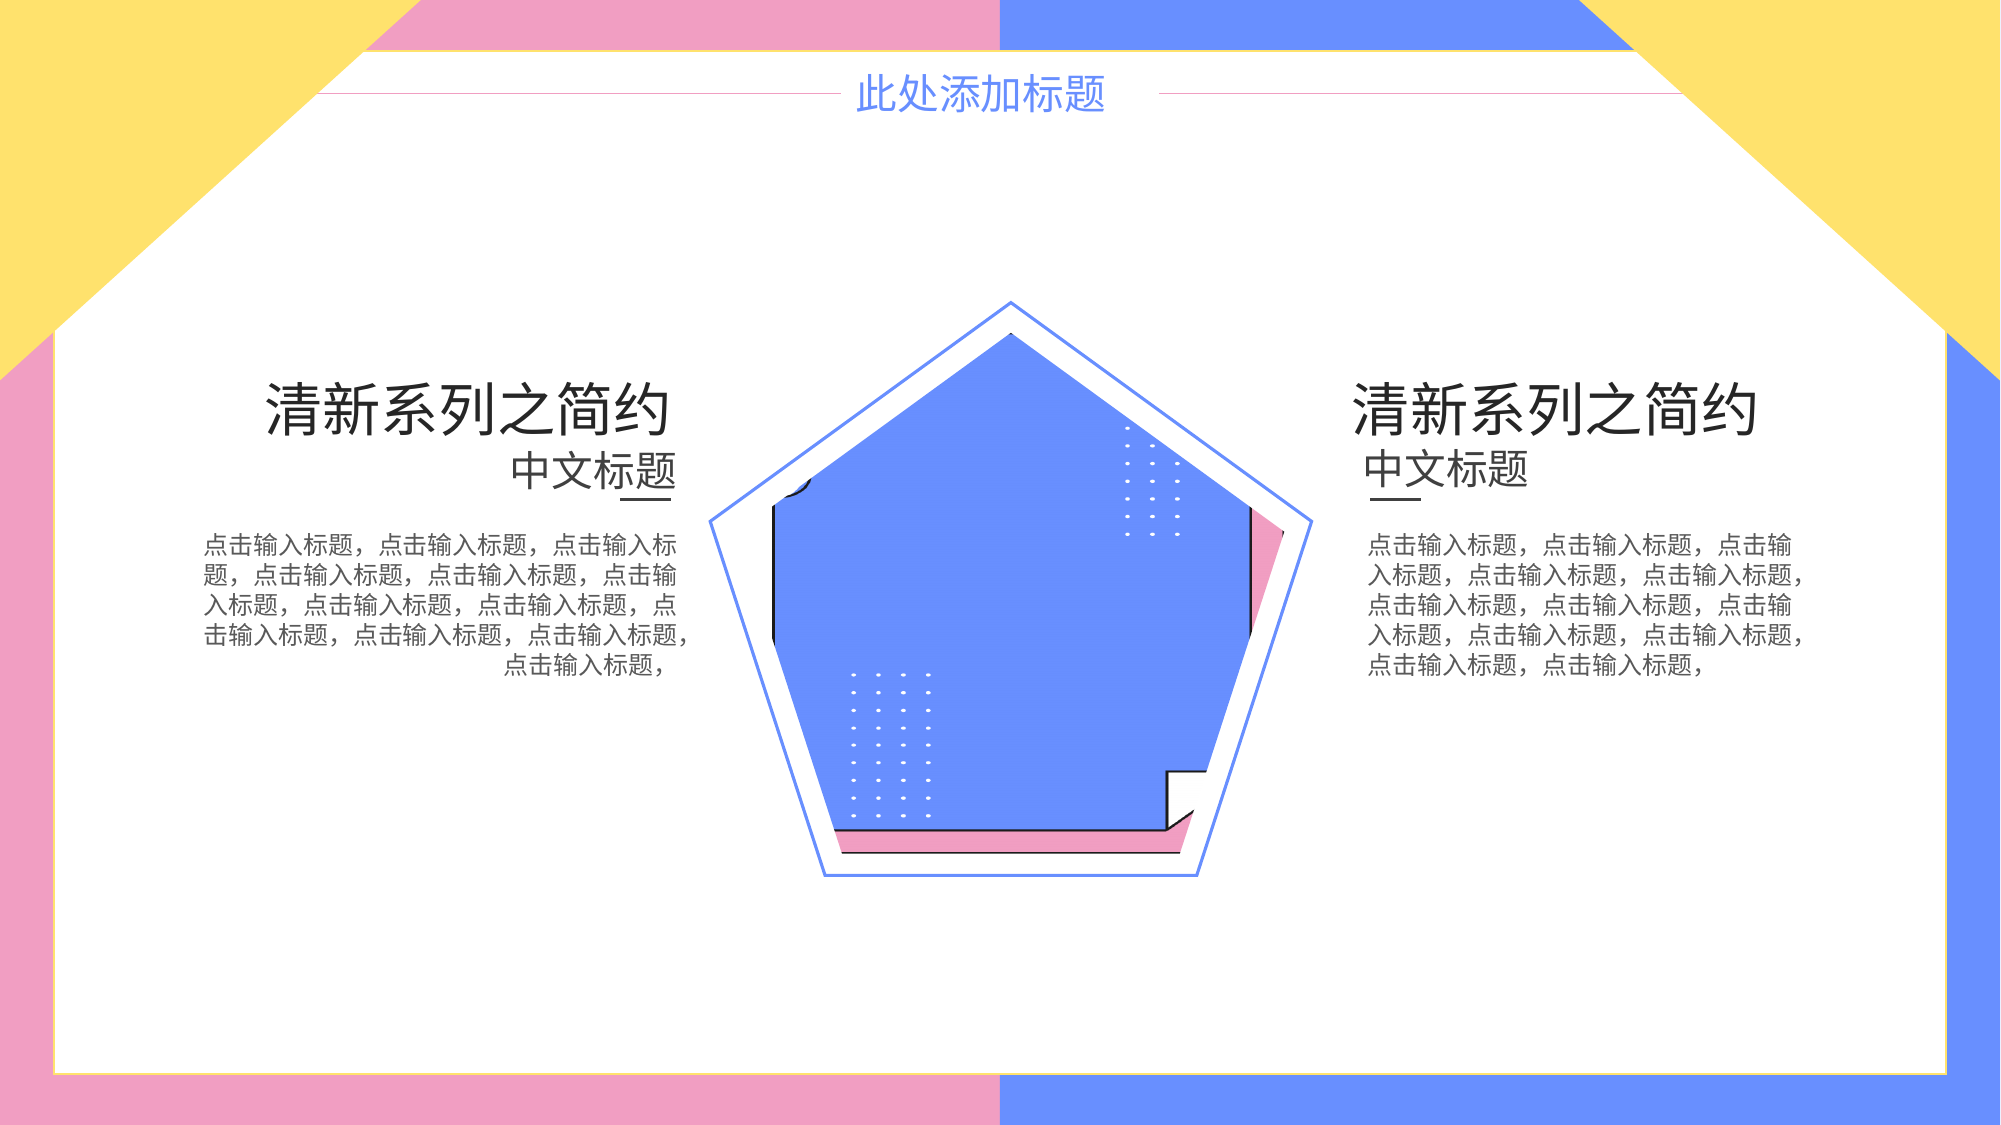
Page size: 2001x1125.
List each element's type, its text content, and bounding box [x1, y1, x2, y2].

text_box 此处添加标题 [840, 60, 1160, 126]
text_box [708, 301, 1313, 877]
text_box [1577, 0, 2000, 93]
text_box [0, 0, 423, 93]
text_box 中文标题 [495, 451, 692, 502]
text_box 中文标题 [1347, 451, 1545, 500]
text_box [0, 94, 319, 382]
text_box 点击输入标题，点击输入标题，点击输入标题，点击输入标题，点击输入标题，点击输入标题，点击输入标题，点击输入标题，点击输入标题，点击输入标题，点击输入标题，点击输入标题， [175, 522, 693, 687]
text_box [1681, 94, 2000, 382]
text_box 点击输入标题，点击输入标题，点击输入标题，点击输入标题，点击输入标题，点击输入标题，点击输入标题，点击输入标题，点击输入标题，点击输入标题，点击输入标题，点击输入标题， [1352, 522, 1821, 687]
text_box 清新系列之简约 [192, 365, 744, 451]
text_box 清新系列之简约 [1280, 365, 1832, 451]
